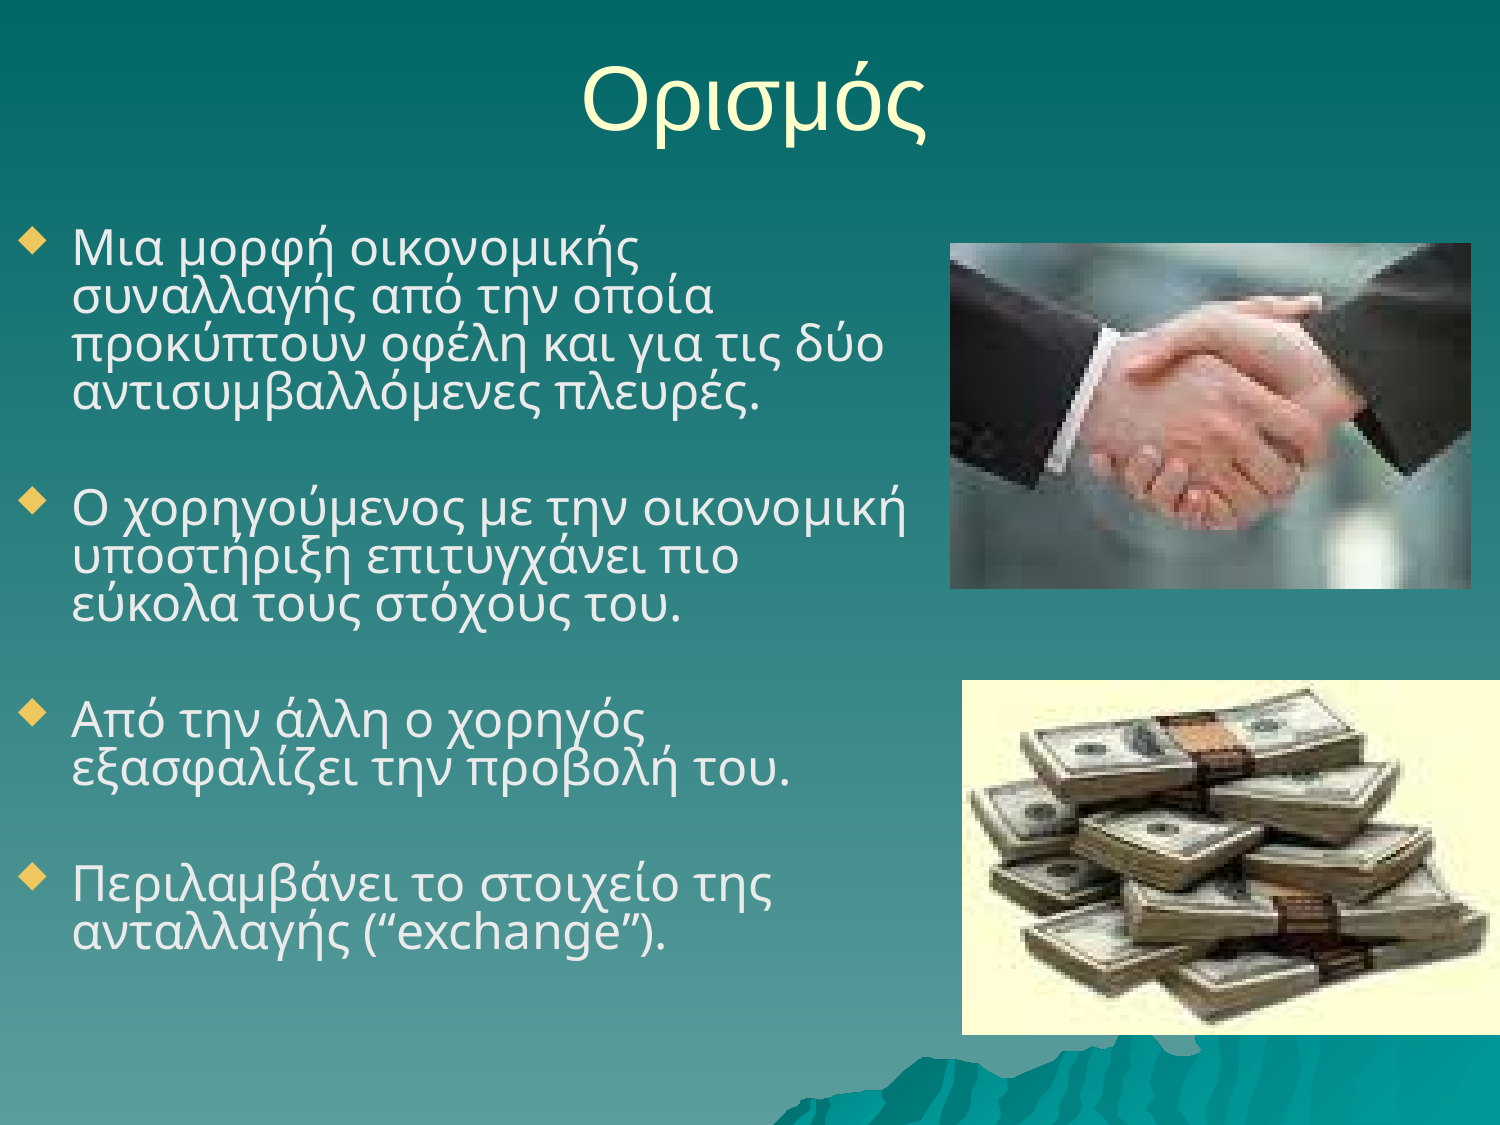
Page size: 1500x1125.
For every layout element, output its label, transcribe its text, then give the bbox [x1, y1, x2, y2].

picture [950, 243, 1471, 589]
picture [962, 680, 1500, 1036]
title Ορισμός [76, 0, 1460, 188]
list Μια μορφή οικονομικής συναλλαγής από την οποία προκύπτουν οφέλη και για τις δύο αντισυμβαλλόμενες πλευρές. Ο χορηγούμενος με την οικονομική υποστήριξη επιτυγχάνει πιο εύκολα τους στόχους του. Από την άλλη ο χορηγός εξασφαλίζει την προβολή του. Περιλαμβάνει το στοιχείο της ανταλλαγής (“exchange”). [0, 219, 928, 1006]
